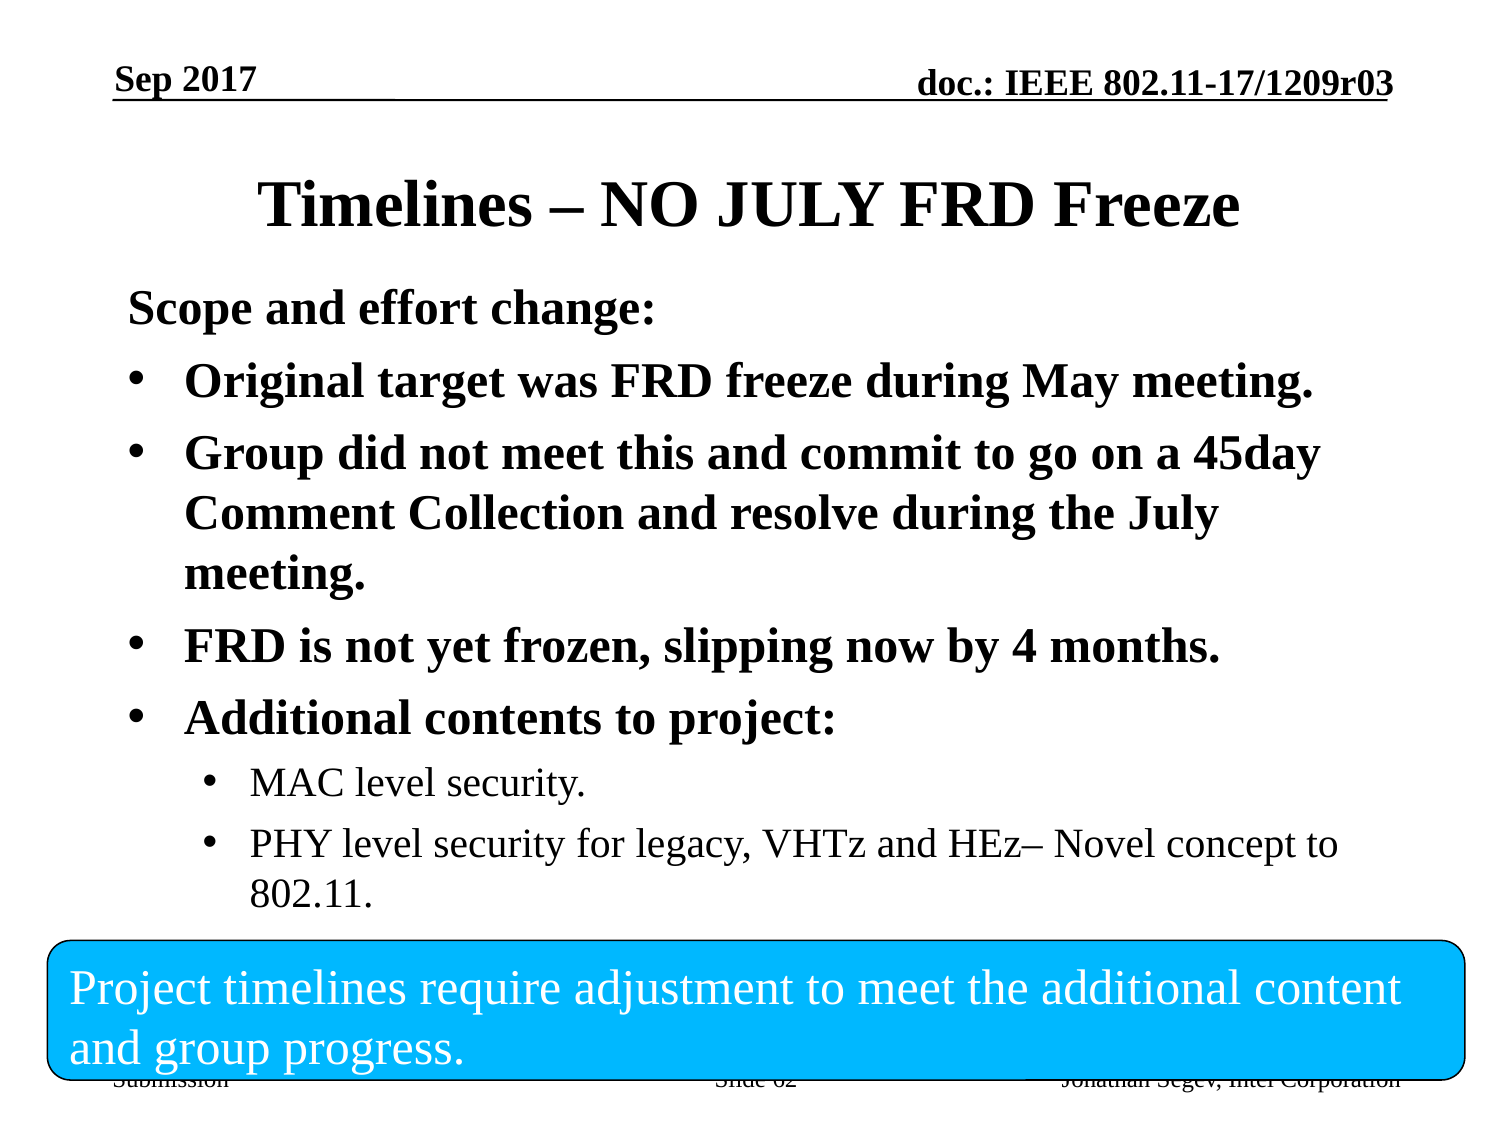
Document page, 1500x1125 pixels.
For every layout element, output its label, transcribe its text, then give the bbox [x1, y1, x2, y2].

footer Jonathan Segev, Intel Corporation [878, 1081, 1402, 1093]
slide_number Slide 62 [712, 1081, 800, 1123]
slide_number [114, 54, 423, 100]
text_box Project timelines require adjustment to meet the additional content and group progress. [47, 940, 1465, 1081]
list Scope and effort change: Original target was FRD freeze during May meeting. Group did not meet this and commit to go on a 45day Comment Collection and resolve during the July meeting. FRD is not yet frozen, slipping now by 4 months. Additional contents to project: MAC level security. PHY level security for legacy, VHTz and HEz– Novel concept to 802.11. Project timelines required adjustment to meet the additional content. [112, 266, 1388, 940]
title Timelines – NO JULY FRD Freeze [112, 112, 1388, 266]
